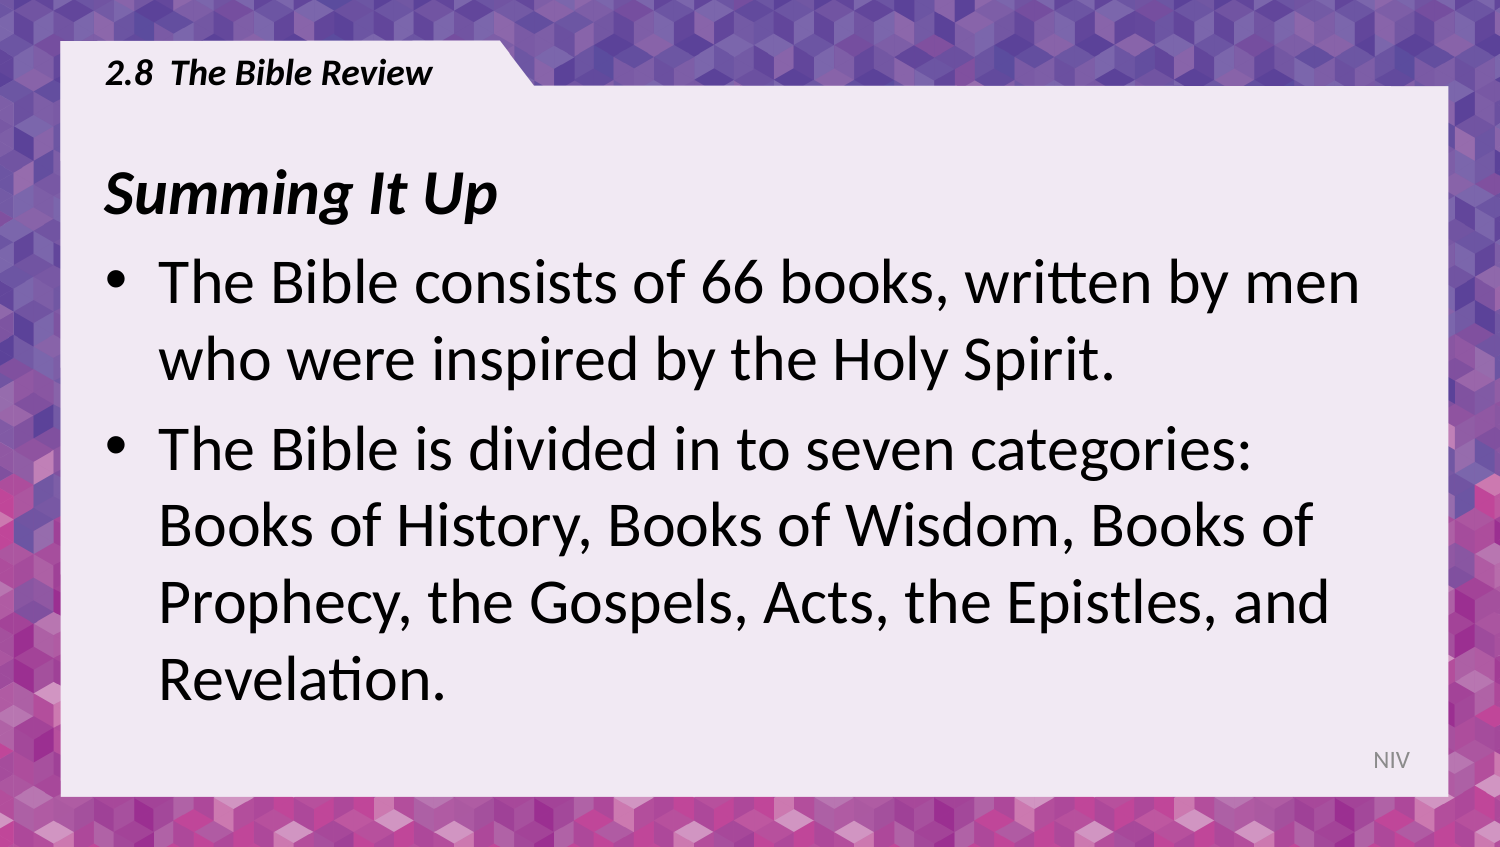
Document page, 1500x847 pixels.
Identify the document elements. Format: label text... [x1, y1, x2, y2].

title 2.8 The Bible Review [89, 33, 1420, 108]
picture [0, 0, 1500, 847]
footer NIV [950, 736, 1425, 782]
list Summing It Up The Bible consists of 66 books, written by men who were inspired by the Holy Spirit. The Bible is divided in to seven categories: Books of History, Books of Wisdom, Books of Prophecy, the Gospels, Acts, the Epistles, and Revelation. [89, 141, 1403, 722]
